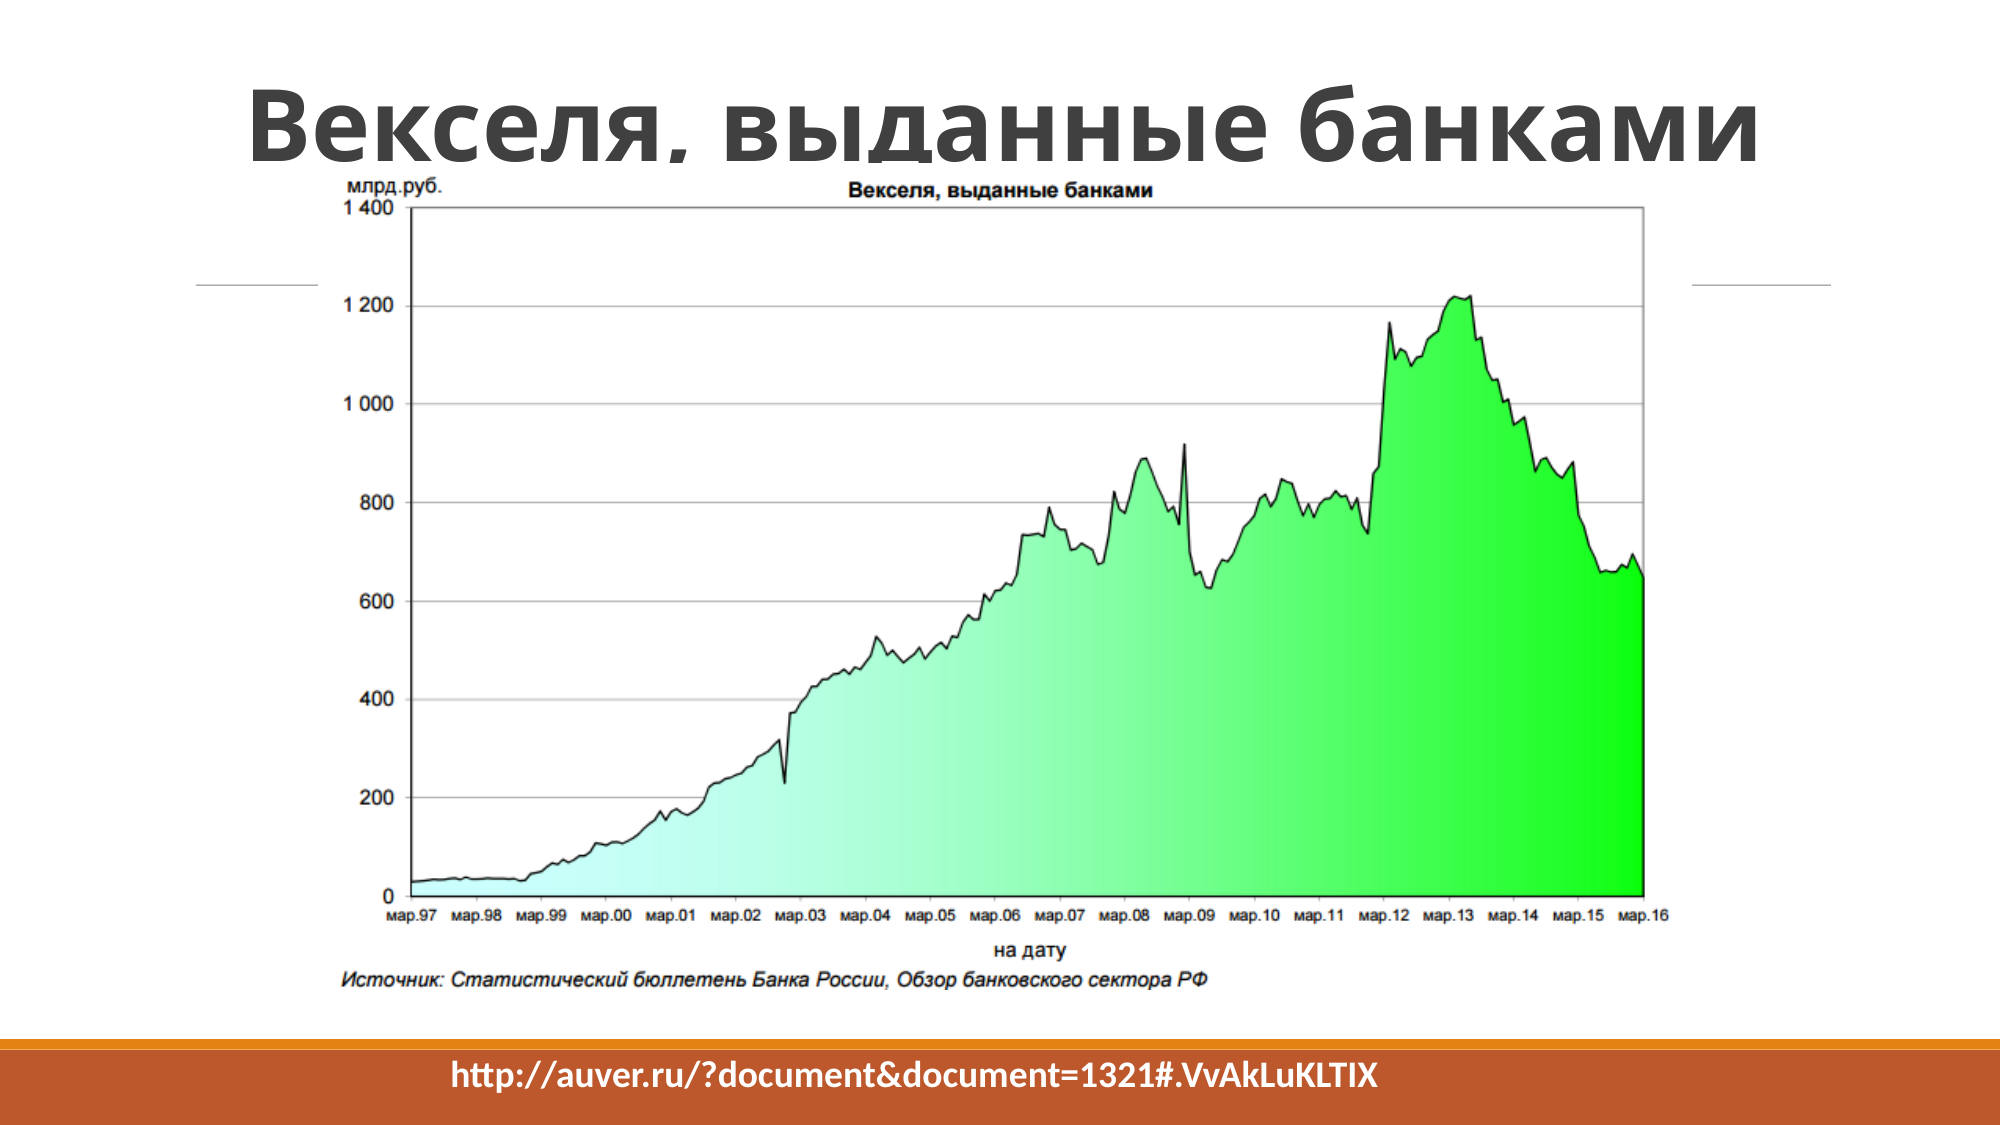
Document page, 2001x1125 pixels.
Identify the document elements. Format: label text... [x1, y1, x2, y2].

text_box Векселя, выданные банками [179, 0, 1830, 189]
text_box http://auver.ru/?document&document=1321#.VvAkLuKLTIX [435, 1042, 1717, 1103]
picture [317, 163, 1692, 990]
